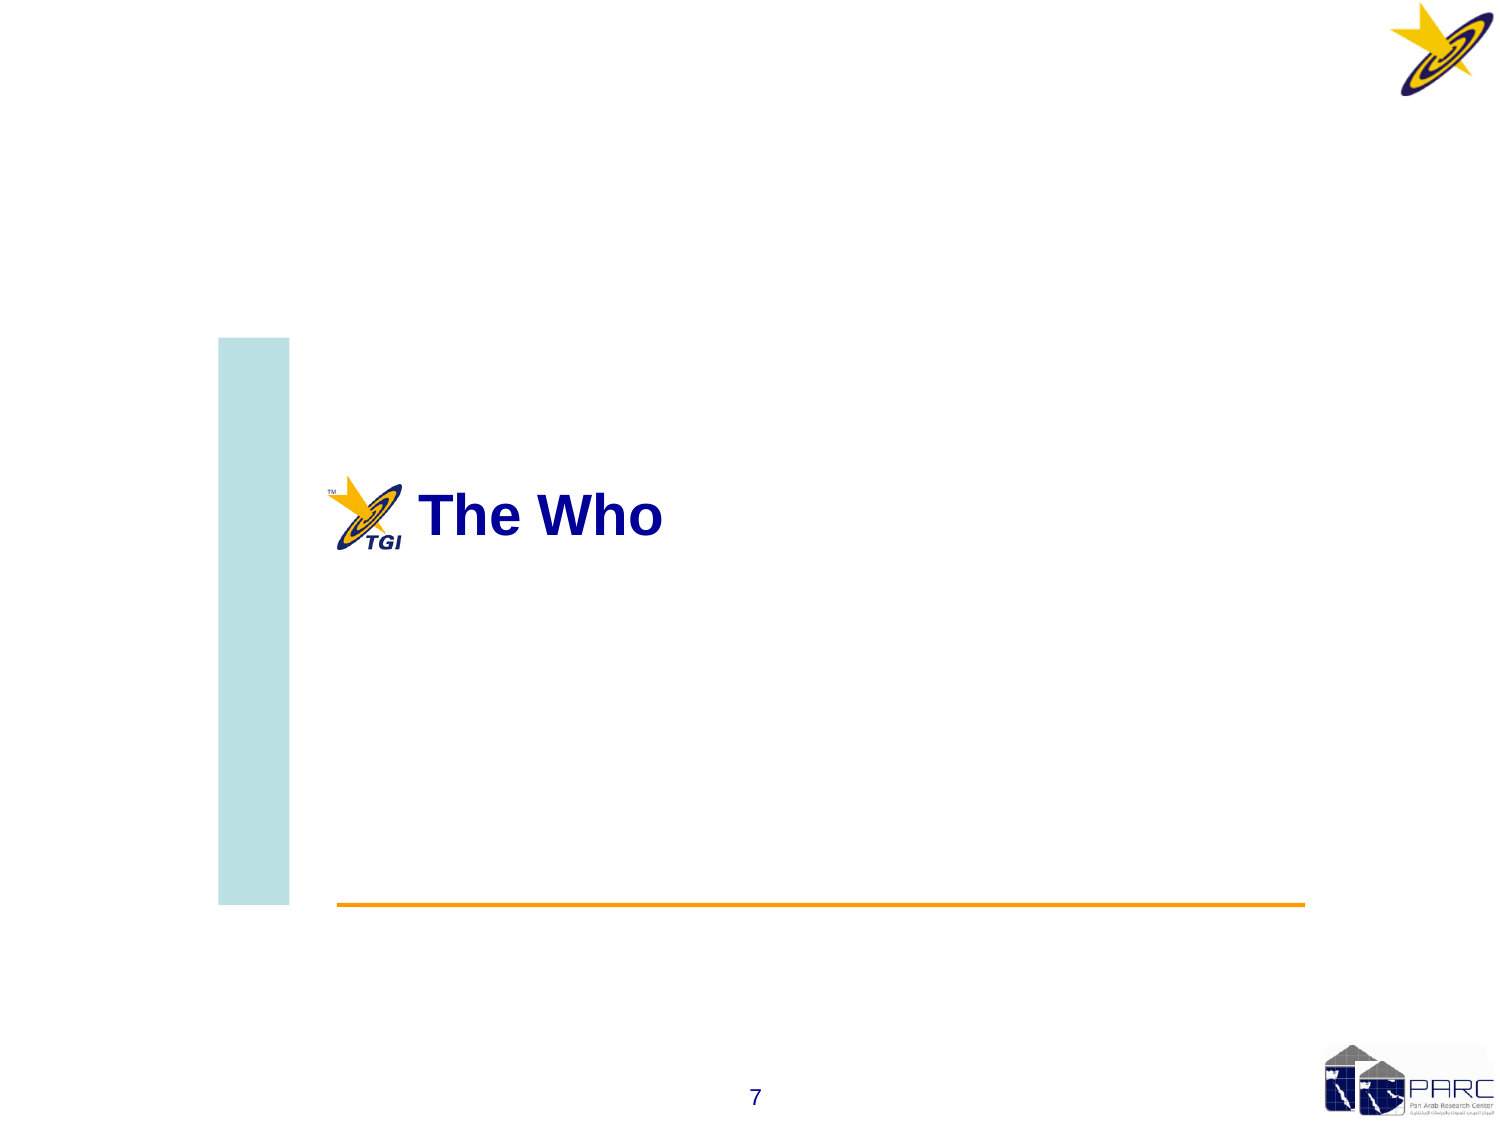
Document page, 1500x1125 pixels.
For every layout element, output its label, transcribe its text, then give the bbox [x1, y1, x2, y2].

picture [1385, 0, 1498, 100]
picture [1320, 1045, 1500, 1122]
text_box 7 [714, 1074, 798, 1118]
text_box [218, 337, 290, 905]
picture [327, 475, 402, 550]
list The Who [312, 399, 1251, 726]
